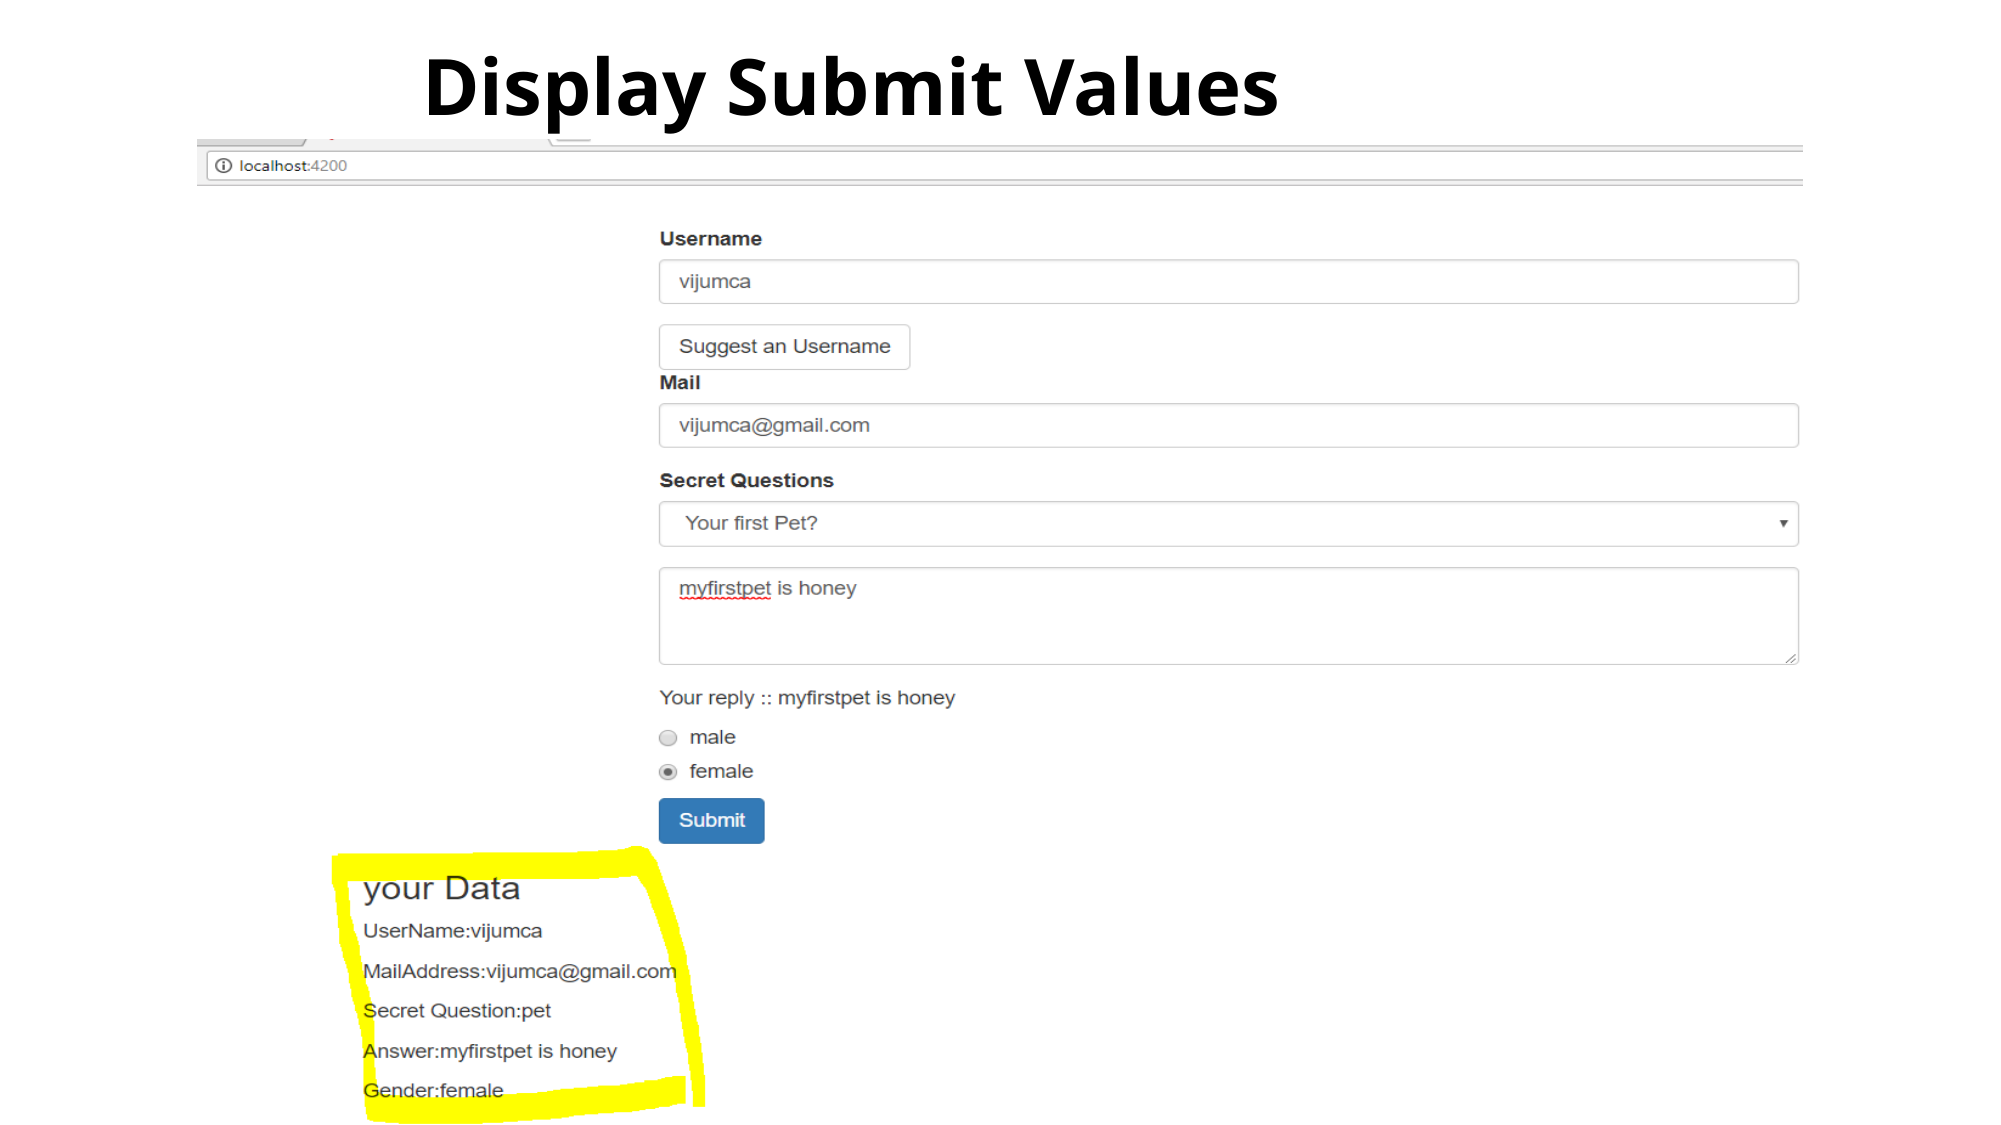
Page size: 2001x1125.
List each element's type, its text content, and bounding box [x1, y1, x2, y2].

title Display Submit Values [0, 40, 1715, 140]
picture [197, 139, 1803, 1125]
